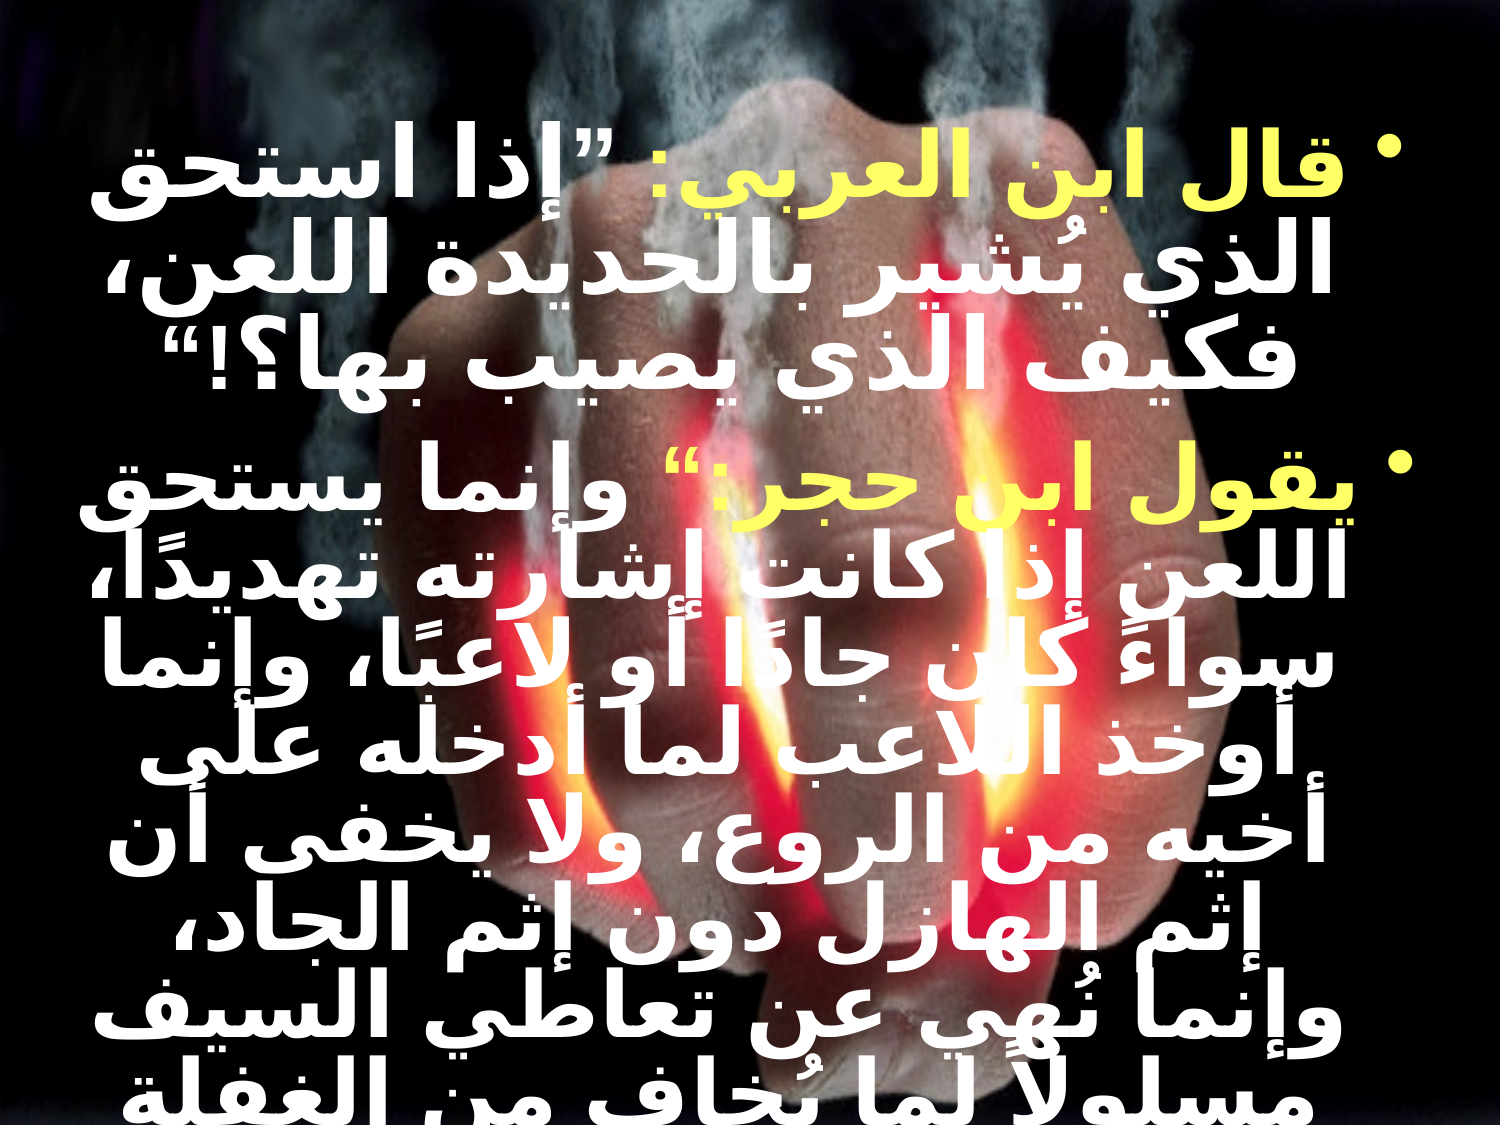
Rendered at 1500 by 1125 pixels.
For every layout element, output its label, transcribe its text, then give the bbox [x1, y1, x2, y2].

text_box يقول ابن حجر:“ وإنما يستحق اللعن إذا كانت إشارته تهديدًا، سواءً كان جادًا أو لاعبًا، وإنما أوخذ اللاعب لما أدخله على أخيه من الروع، ولا يخفى أن إثم الهازل دون إثم الجاد، وإنما نُهي عن تعاطي السيف مسلولاً لما يُخاف من الغفلة عند التناول فيسقط فيؤذي. [53, 432, 1441, 1024]
picture [0, 0, 1500, 1125]
list قال ابن العربي: ”إذا استحق الذي يُشير بالحديدة اللعن، فكيف الذي يصيب بها؟!“ [52, 113, 1442, 386]
